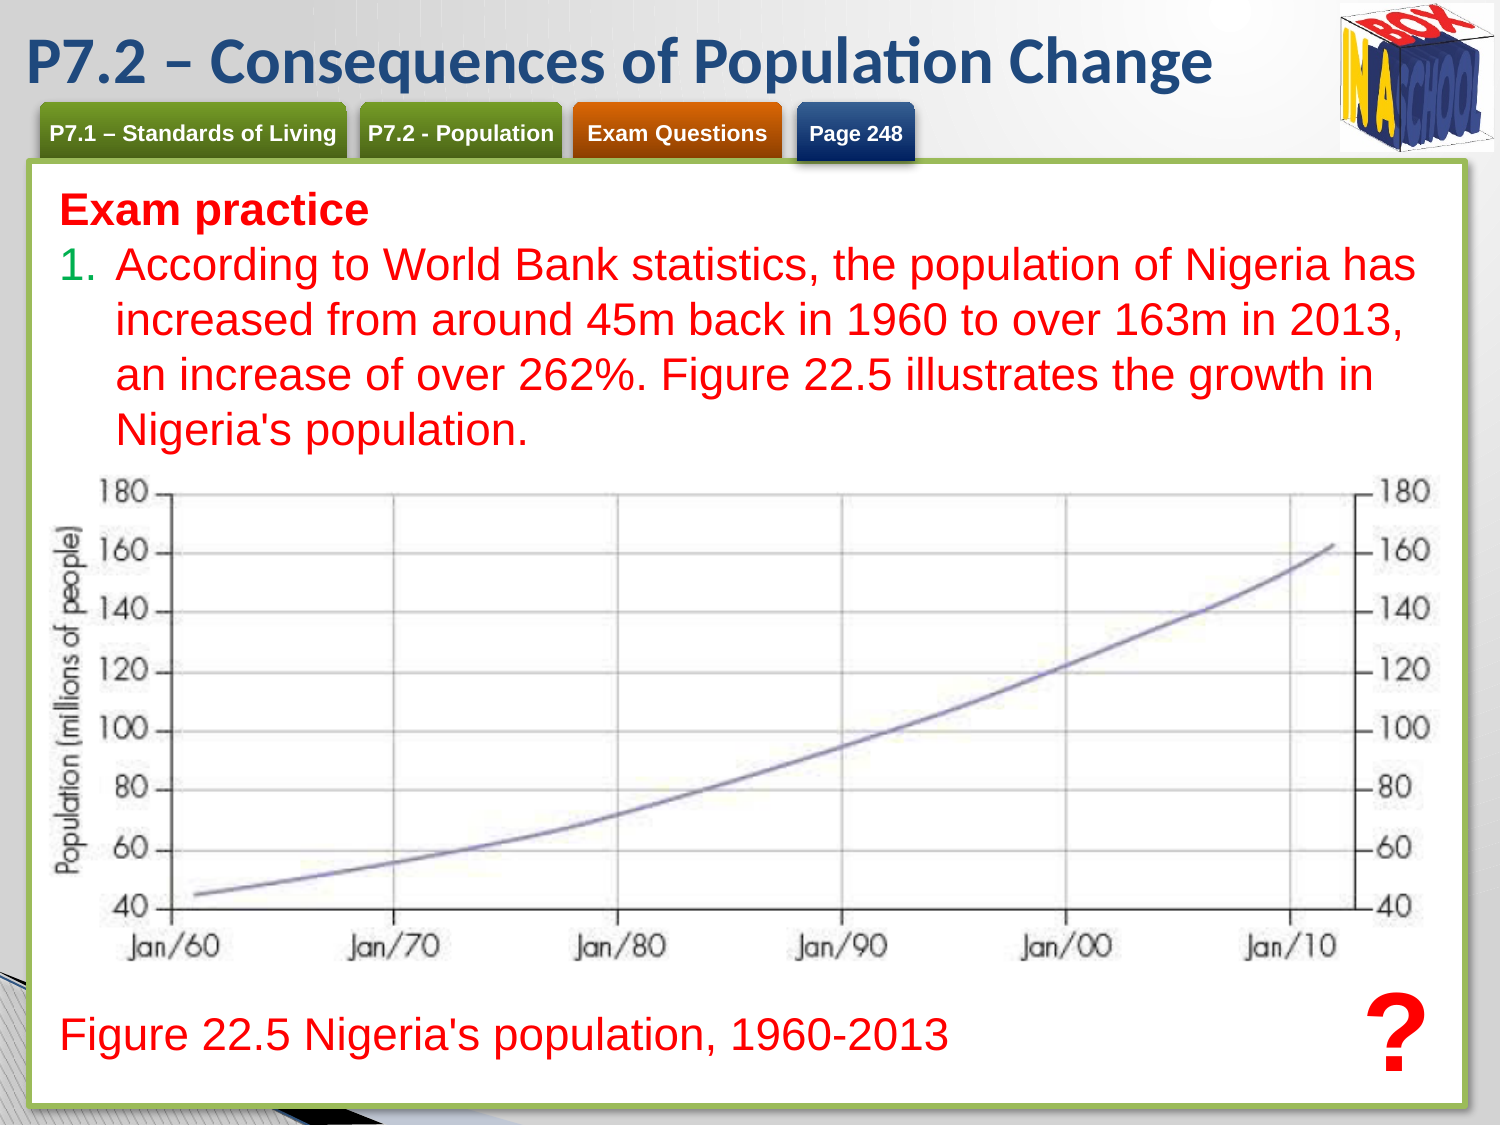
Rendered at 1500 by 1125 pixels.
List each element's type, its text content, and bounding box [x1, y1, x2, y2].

text_box ? [1347, 989, 1447, 1102]
picture [41, 469, 1448, 977]
text_box Exam practice According to World Bank statistics, the population of Nigeria has increased from around 45m back in 1960 to over 163m in 2013, an increase of over 262%. Figure 22.5 illustrates the growth in Nigeria's population. Figure 22.5 Nigeria's population, 1960-2013 [41, 988, 1347, 1068]
title P7.2 – Consequences of Population Change [11, 11, 1294, 102]
text_box Exam practice According to World Bank statistics, the population of Nigeria has increased from around 45m back in 1960 to over 163m in 2013, an increase of over 262%. Figure 22.5 illustrates the growth in Nigeria's population. Figure 22.5 Nigeria's population, 1960-2013 [41, 172, 1447, 469]
picture [1340, 3, 1495, 152]
text_box Page 248 [797, 101, 916, 162]
picture [281, 1114, 303, 1125]
